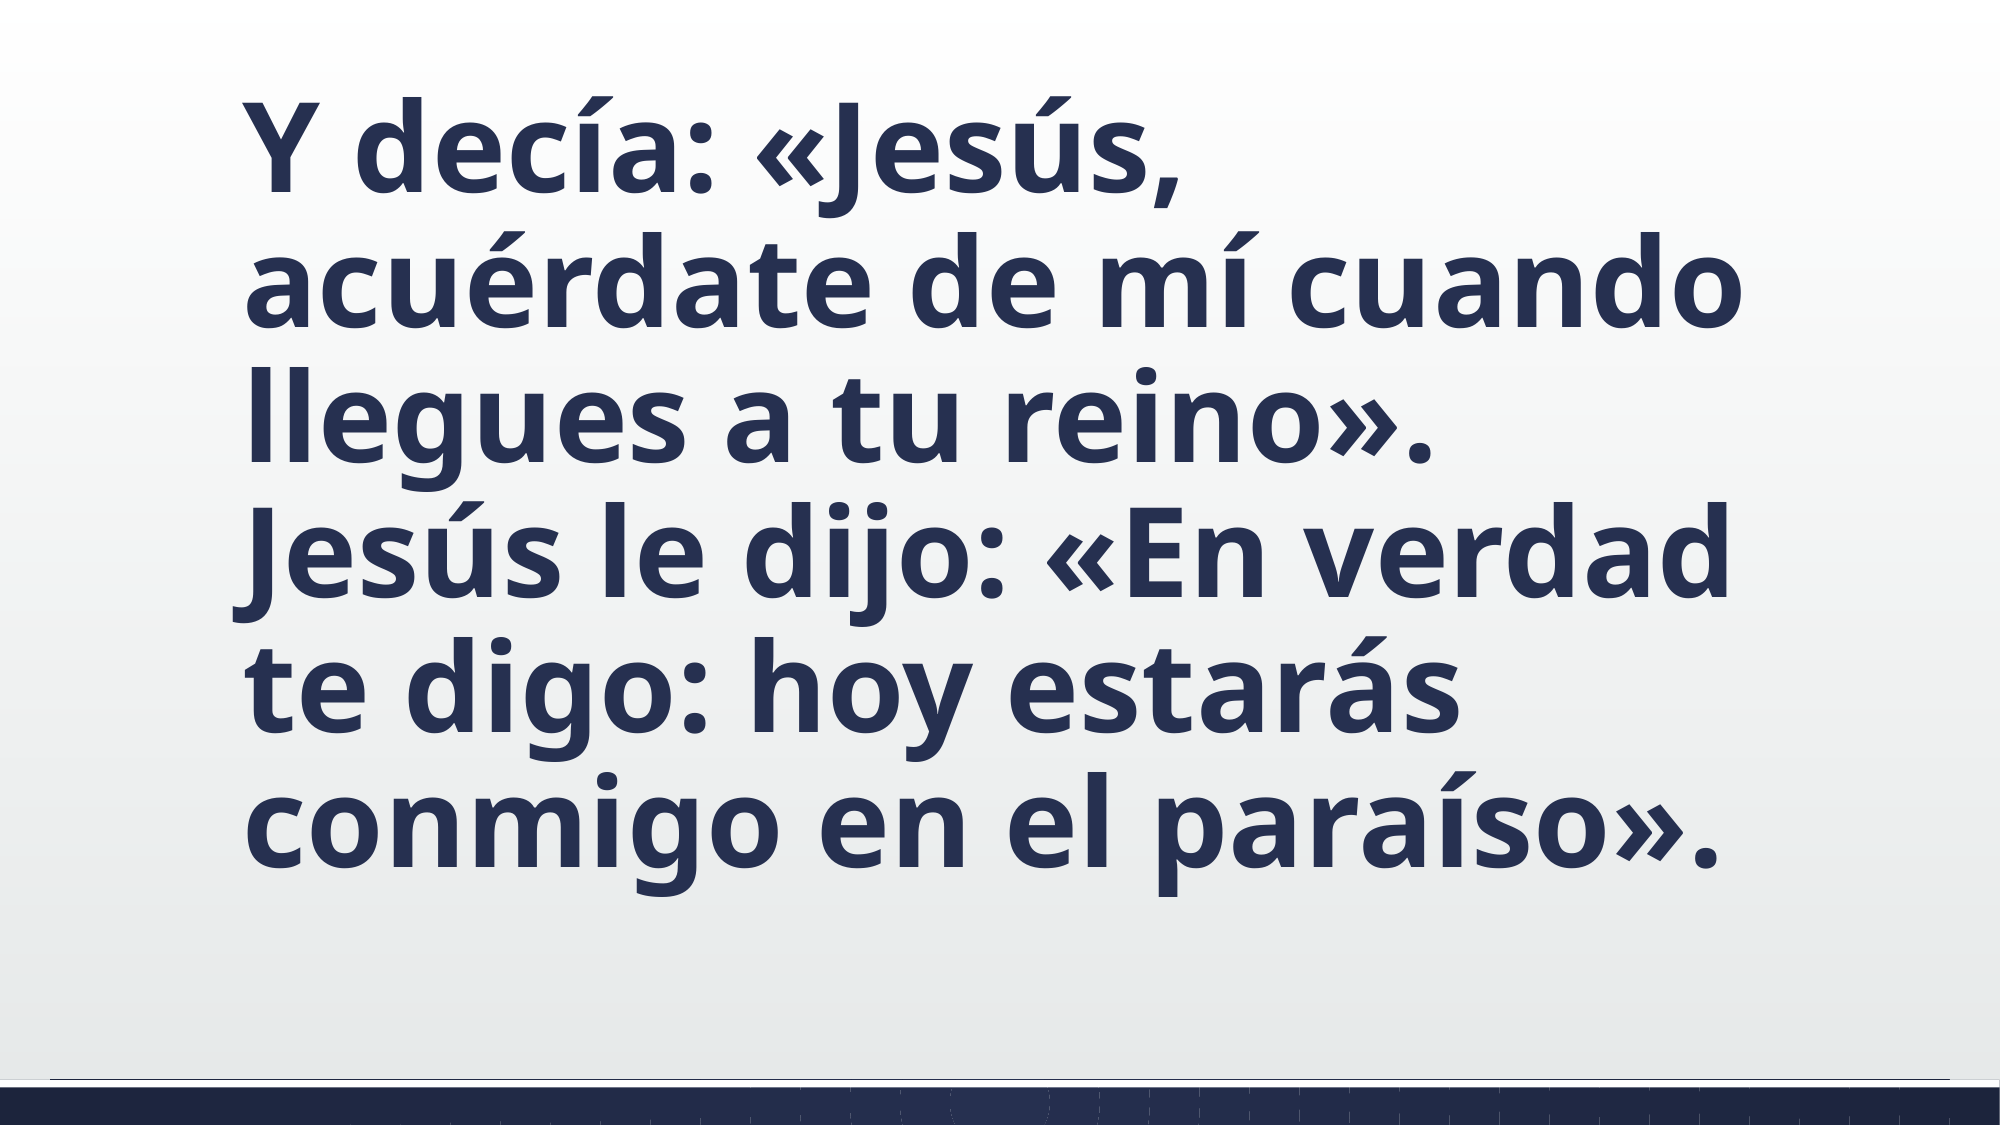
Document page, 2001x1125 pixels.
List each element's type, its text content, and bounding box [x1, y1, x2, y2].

list Y decía: «Jesús, acuérdate de mí cuando llegues a tu reino». Jesús le dijo: «En verdad te digo: hoy estarás conmigo en el paraíso». [219, 76, 1780, 990]
